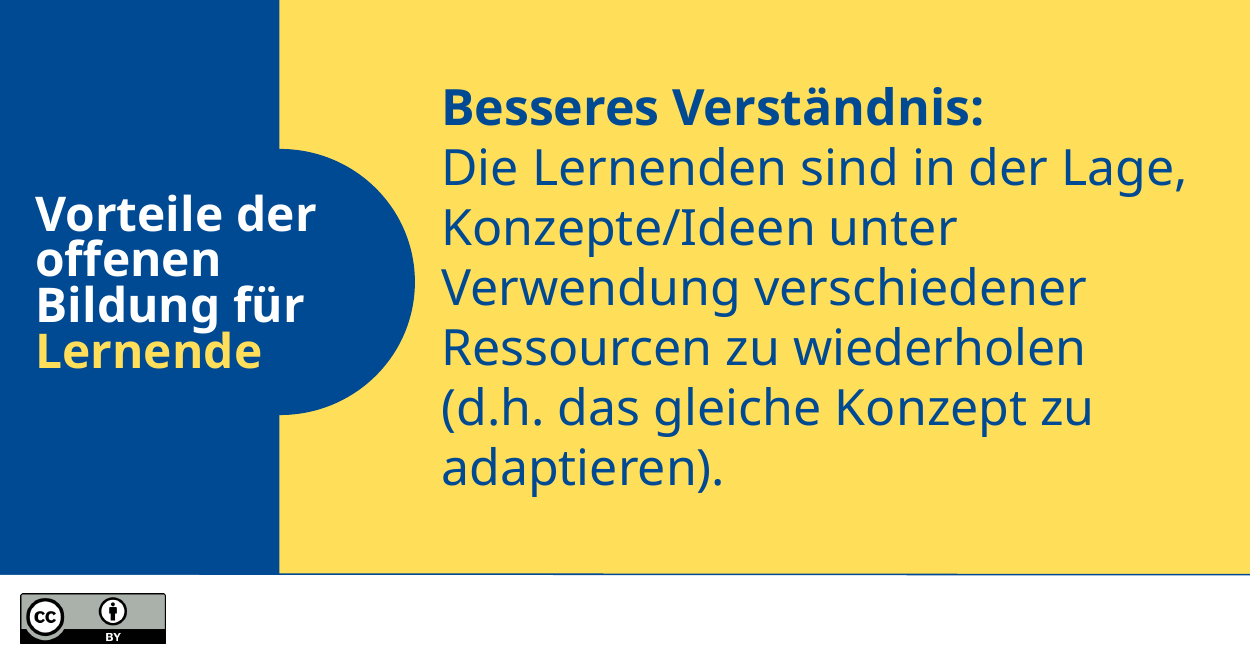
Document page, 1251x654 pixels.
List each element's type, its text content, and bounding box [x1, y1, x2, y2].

text_box [195, 148, 415, 389]
text_box [206, 393, 355, 416]
text_box Vorteile der offenen Bildung für Lernende [20, 179, 361, 393]
text_box Besseres Verständnis: Die Lernenden sind in der Lage, Konzepte/Ideen unter Verwendung verschiedener Ressourcen zu wiederholen (d.h. das gleiche Konzept zu adaptieren). [426, 60, 1250, 511]
text_box [0, 0, 280, 573]
text_box [0, 582, 1250, 654]
picture [20, 592, 166, 645]
